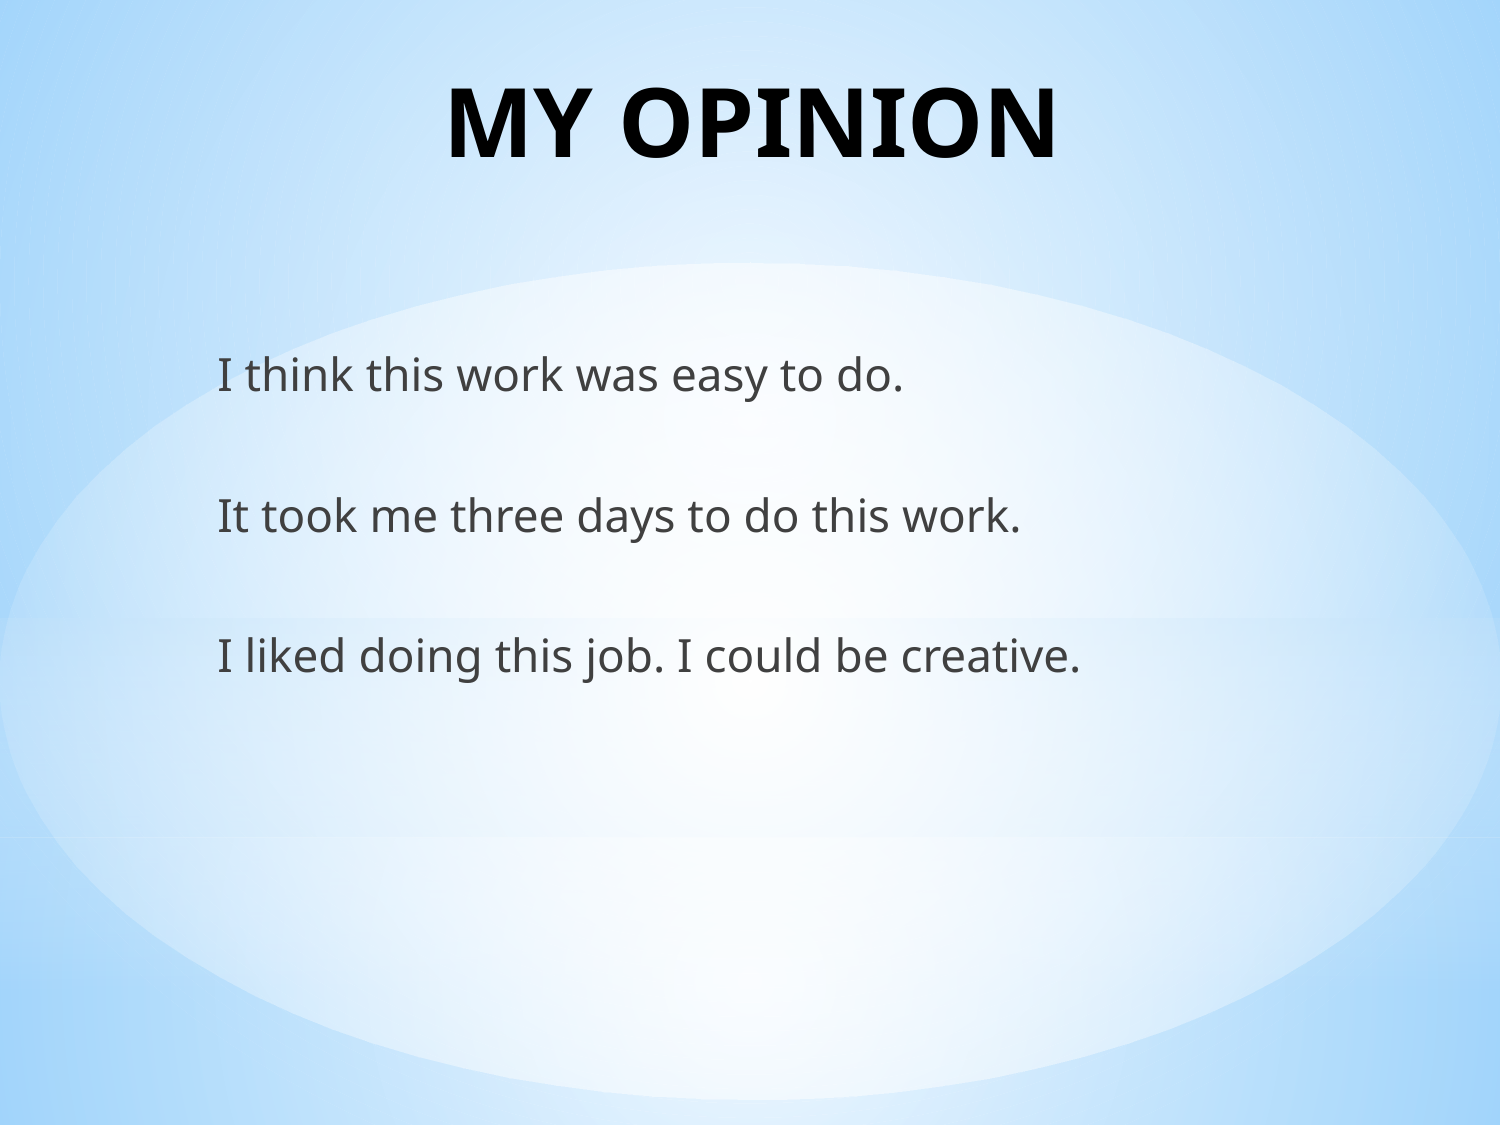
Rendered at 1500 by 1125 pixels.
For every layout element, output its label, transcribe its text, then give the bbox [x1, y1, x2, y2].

title MY OPINION [218, 54, 1287, 243]
list I think this work was easy to do. It took me three days to do this work. I liked doing this job. I could be creative. [194, 338, 1245, 909]
